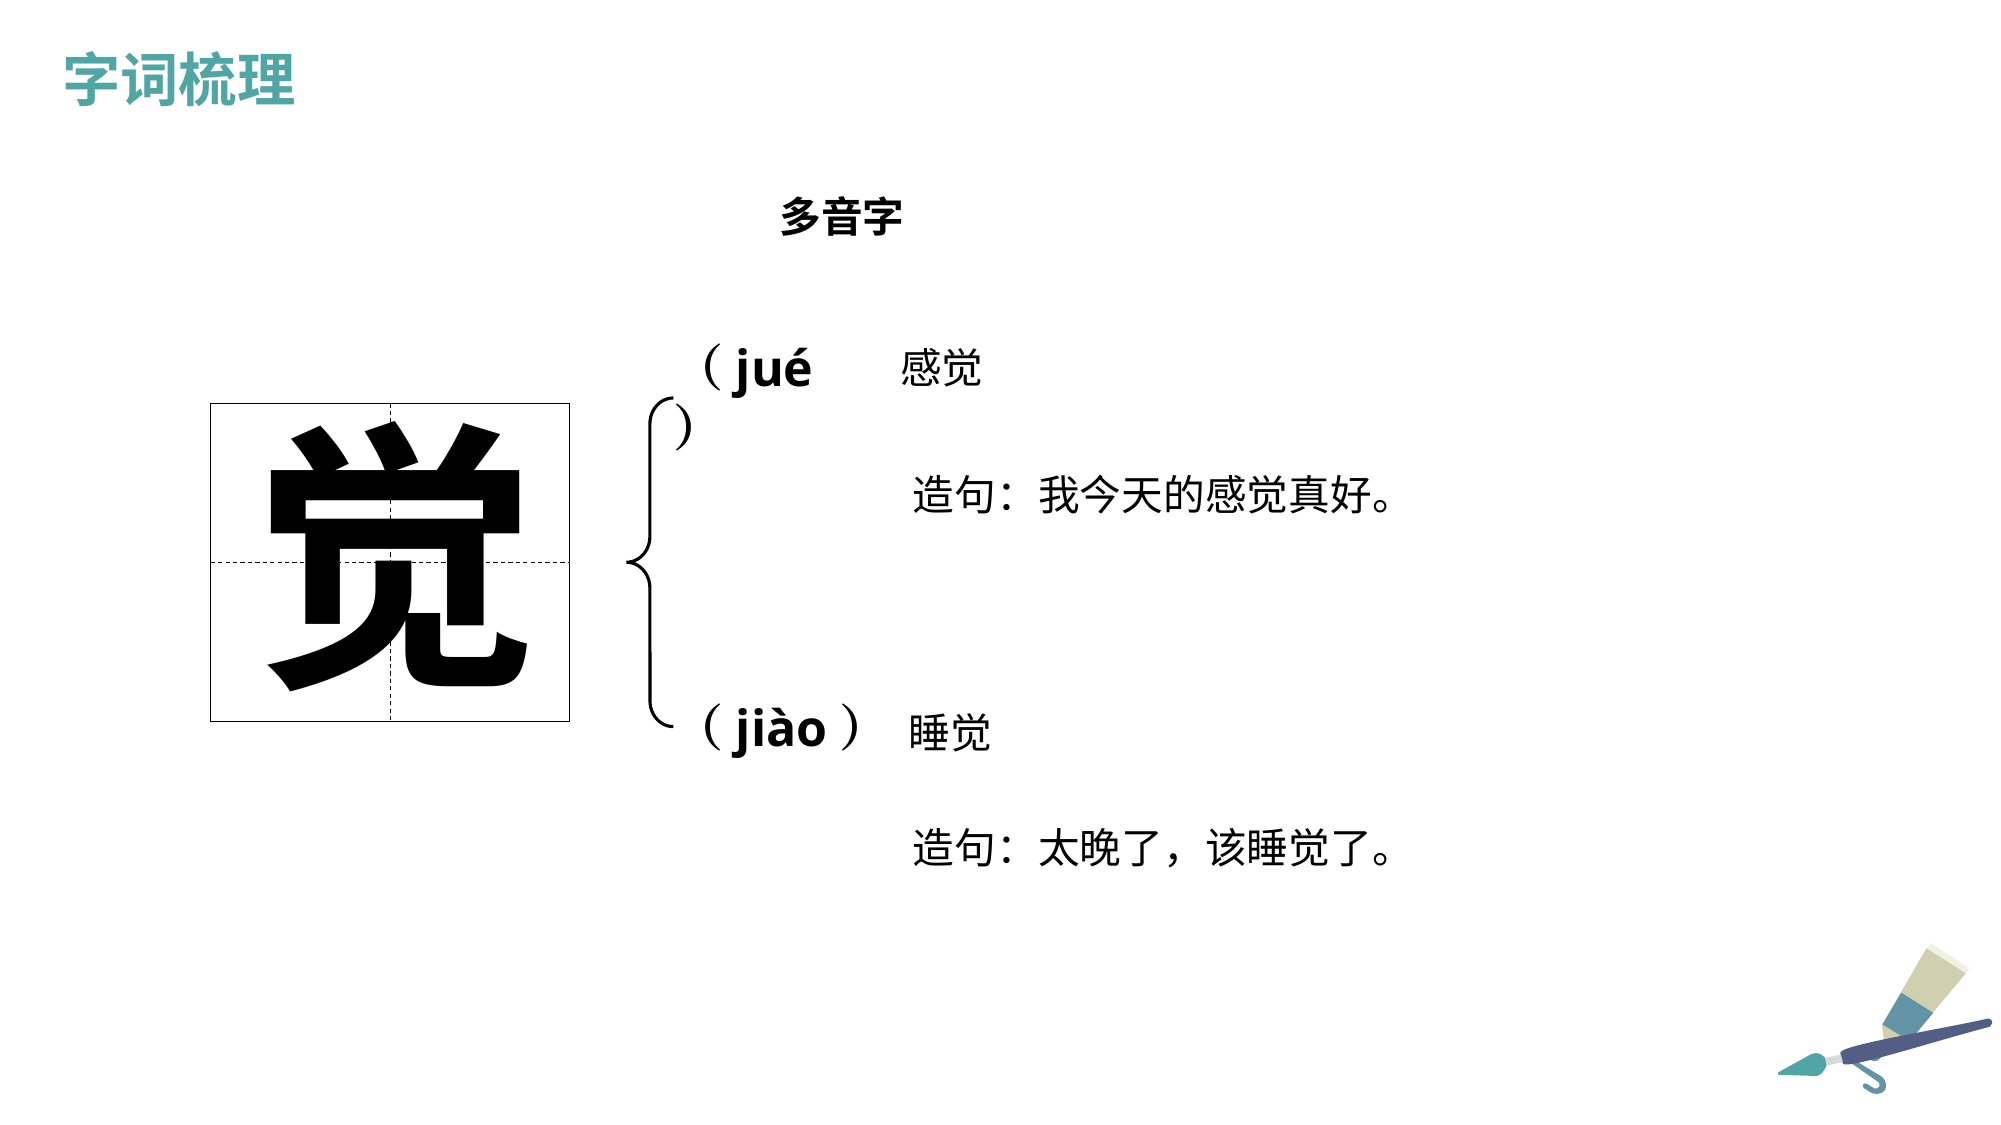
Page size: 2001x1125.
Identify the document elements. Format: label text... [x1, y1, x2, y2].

text_box 睡觉 [894, 699, 1103, 764]
text_box 造句：我今天的感觉真好。 [898, 461, 1629, 527]
text_box 觉 [239, 372, 340, 562]
text_box [210, 563, 239, 722]
text_box （jiào） [658, 688, 939, 764]
text_box [340, 402, 571, 722]
text_box 多音字 [672, 171, 1012, 260]
text_box 觉 [239, 564, 340, 729]
text_box 字词梳理 [47, 35, 311, 121]
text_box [1811, 945, 1974, 1125]
text_box [626, 396, 674, 729]
text_box 造句：太晚了，该睡觉了。 [898, 814, 1654, 880]
text_box 感觉 [885, 334, 1100, 400]
text_box （jué） [658, 329, 888, 465]
text_box [210, 402, 239, 562]
